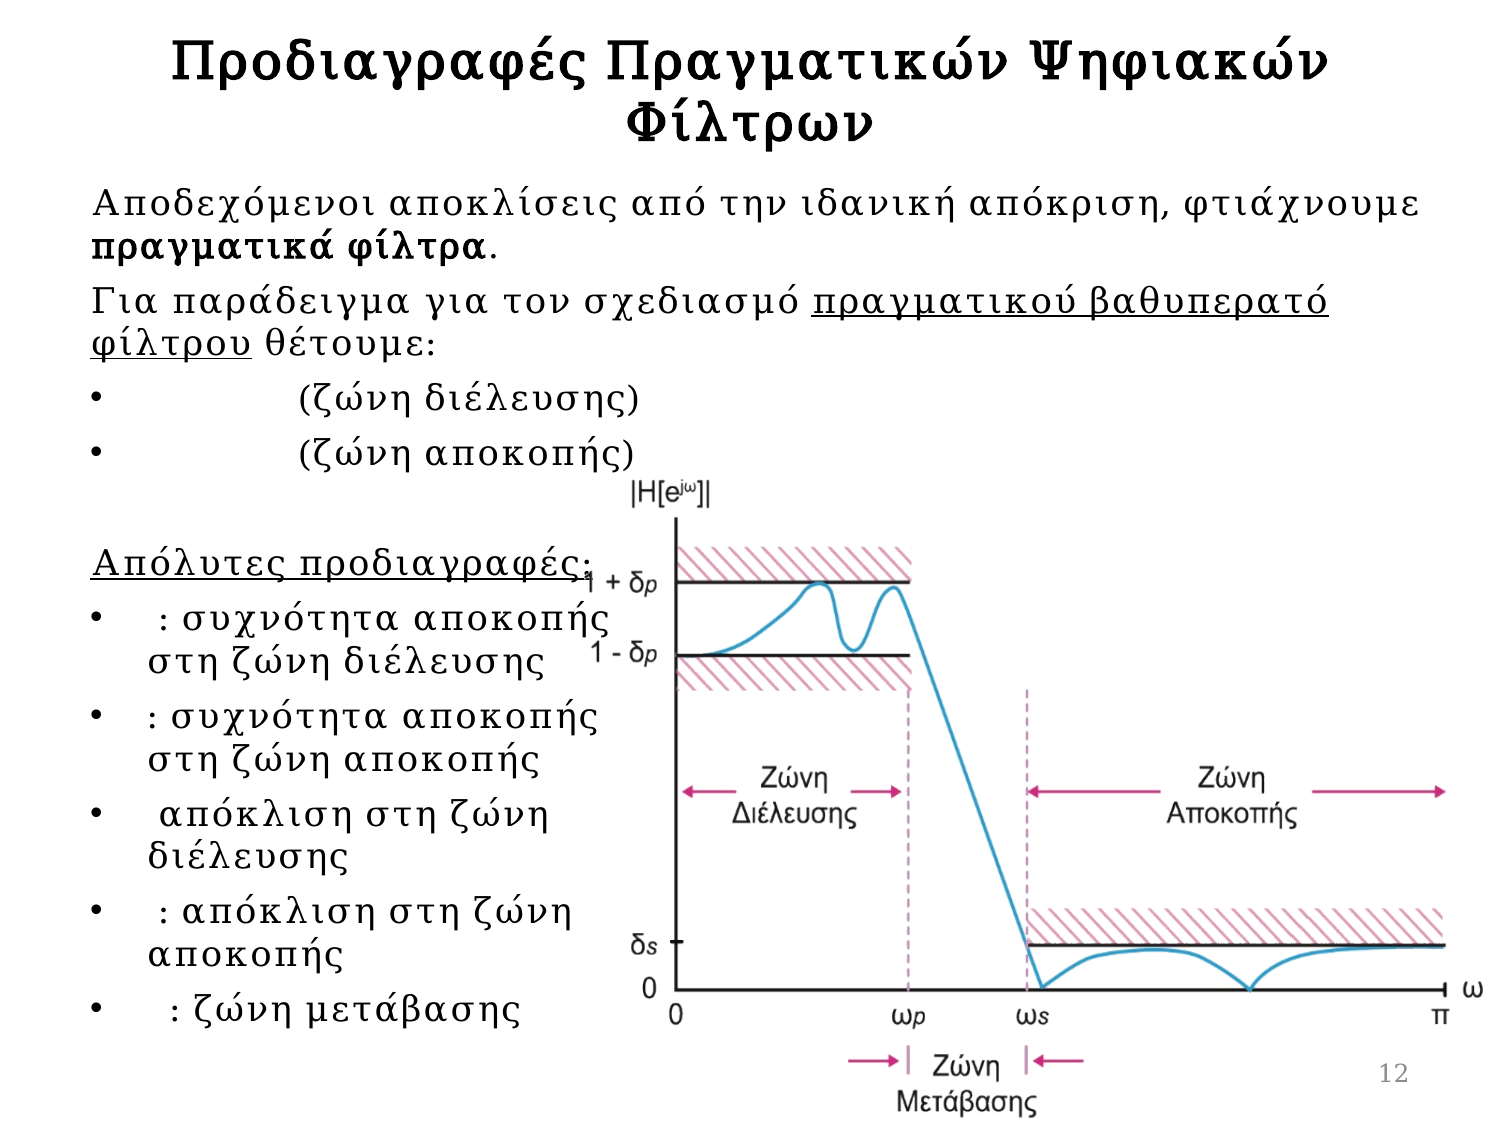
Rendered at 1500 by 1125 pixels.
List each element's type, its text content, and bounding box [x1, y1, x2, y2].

title Προδιαγραφές Πραγματικών Ψηφιακών Φίλτρων [75, 19, 1425, 159]
picture [584, 479, 1483, 1118]
